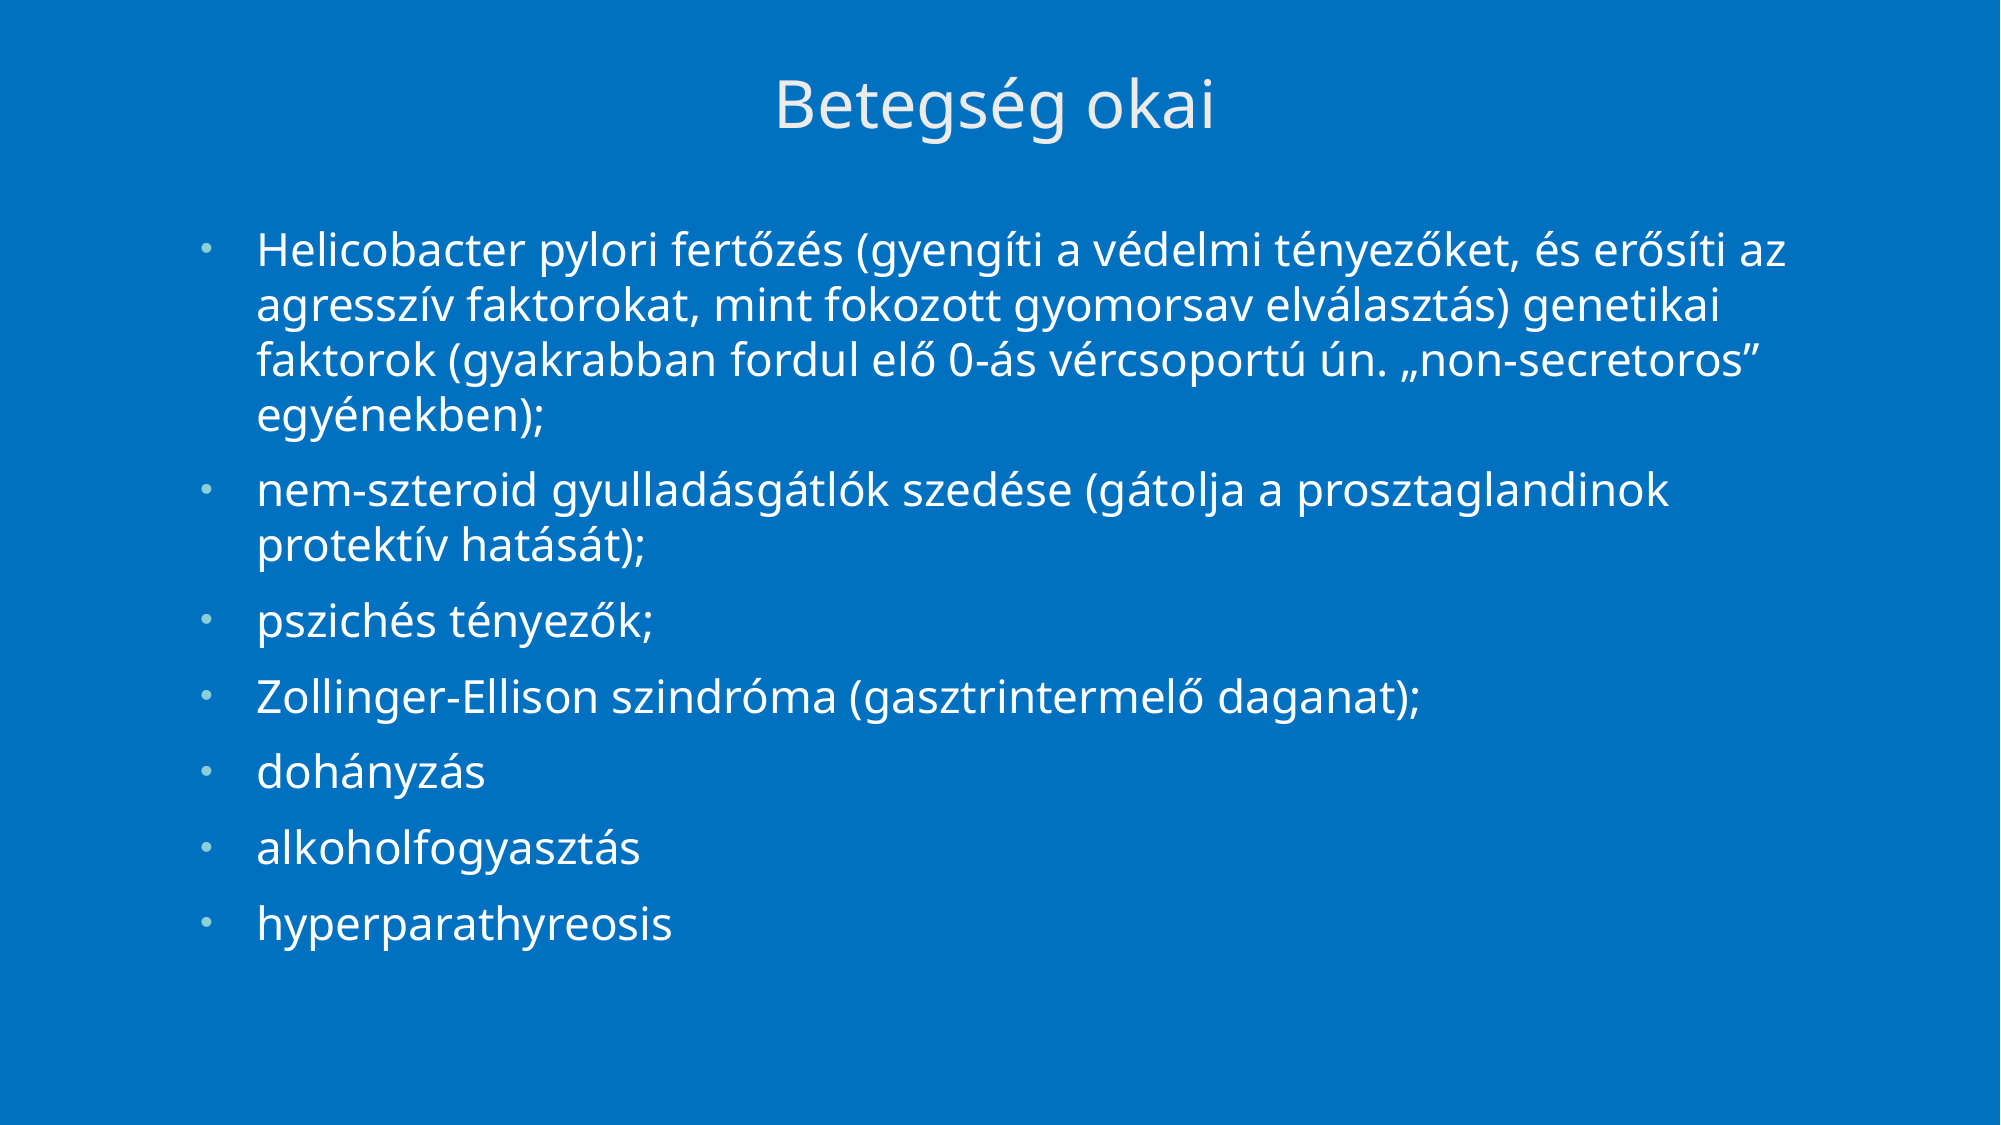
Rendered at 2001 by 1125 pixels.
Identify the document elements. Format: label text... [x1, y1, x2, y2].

title Betegség okai [290, 54, 1701, 166]
list Helicobacter pylori fertőzés (gyengíti a védelmi tényezőket, és erősíti az agresszív faktorokat, mint fokozott gyomorsav elválasztás) genetikai faktorok (gyakrabban fordul elő 0-ás vércsoportú ún. „non-secretoros” egyénekben); nem-szteroid gyulladásgátlók szedése (gátolja a prosztaglandinok protektív hatását); pszichés tényezők; Zollinger-Ellison szindróma (gasztrintermelő daganat); dohányzás alkoholfogyasztás hyperparathyreosis [184, 213, 1863, 1023]
